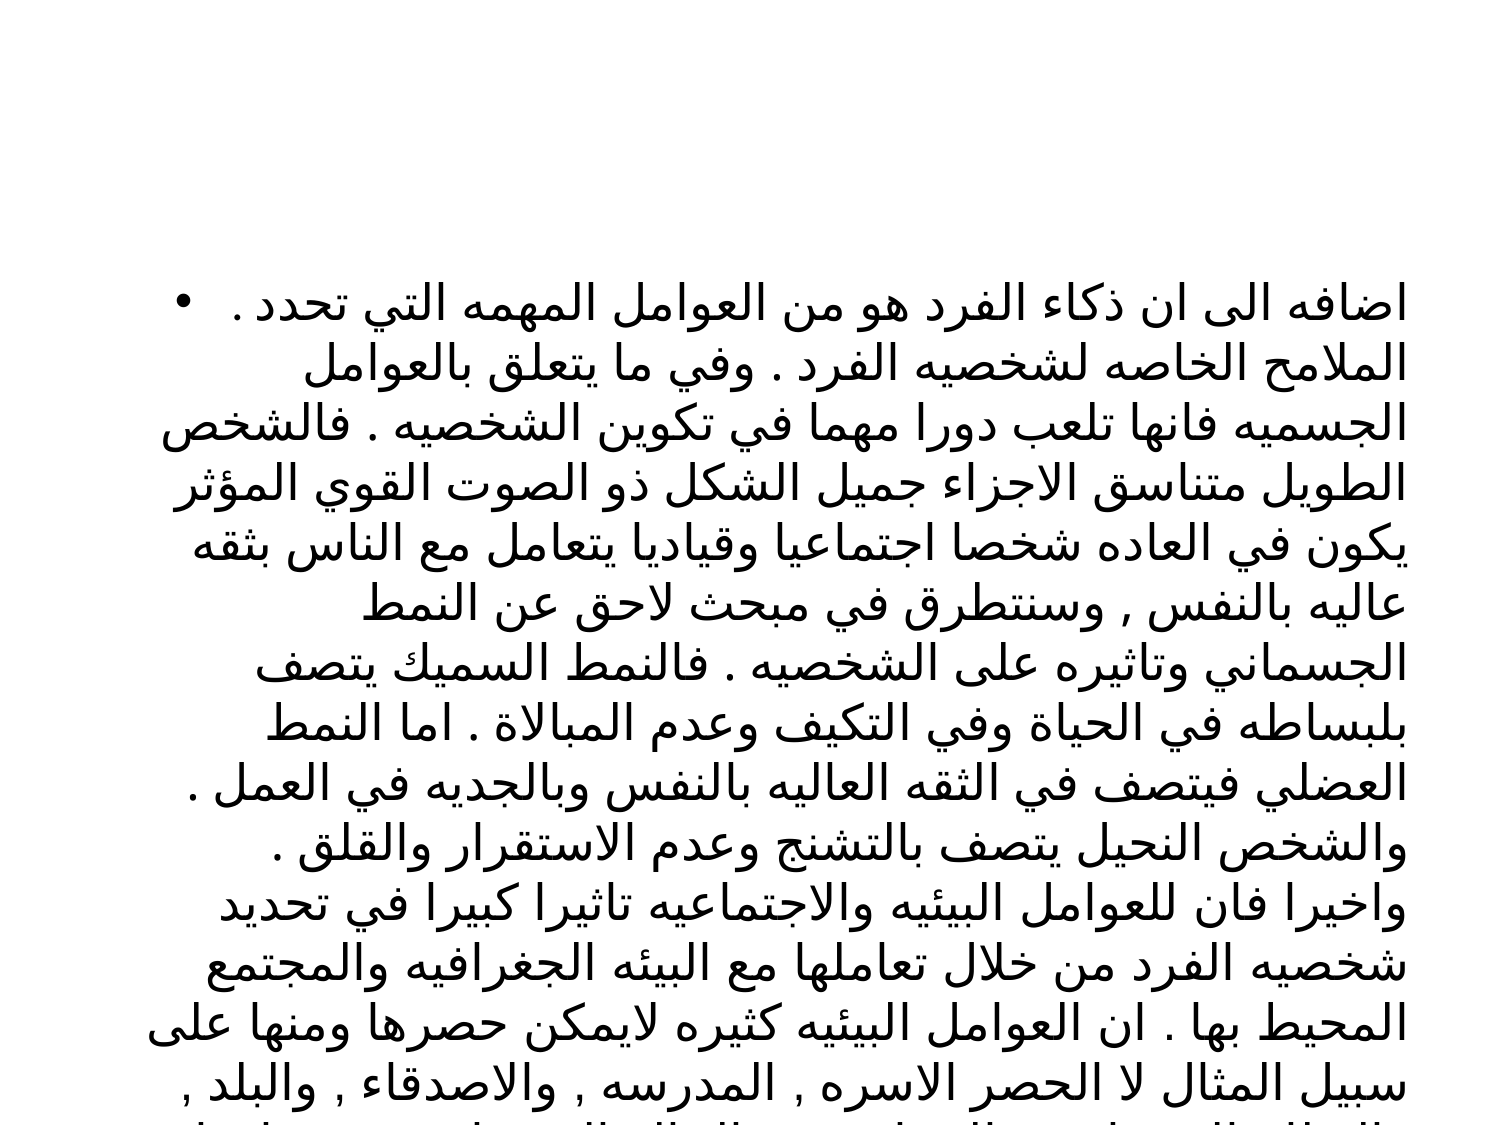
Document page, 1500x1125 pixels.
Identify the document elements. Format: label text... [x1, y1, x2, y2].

list . اضافه الى ان ذكاء الفرد هو من العوامل المهمه التي تحدد الملامح الخاصه لشخصيه الفرد . وفي ما يتعلق بالعوامل الجسميه فانها تلعب دورا مهما في تكوين الشخصيه . فالشخص الطويل متناسق الاجزاء جميل الشكل ذو الصوت القوي المؤثر يكون في العاده شخصا اجتماعيا وقياديا يتعامل مع الناس بثقه عاليه بالنفس , وسنتطرق في مبحث لاحق عن النمط الجسماني وتاثيره على الشخصيه . فالنمط السميك يتصف بلبساطه في الحياة وفي التكيف وعدم المبالاة . اما النمط العضلي فيتصف في الثقه العاليه بالنفس وبالجديه في العمل . والشخص النحيل يتصف بالتشنج وعدم الاستقرار والقلق . واخيرا فان للعوامل البيئيه والاجتماعيه تاثيرا كبيرا في تحديد شخصيه الفرد من خلال تعاملها مع البيئه الجغرافيه والمجتمع المحيط بها . ان العوامل البيئيه كثيره لايمكن حصرها ومنها على سبيل المثال لا الحصر الاسره , المدرسه , والاصدقاء , والبلد , والنظام الاجتماعي والسياسي , والحاله الاقتصاديه , عدد افراد العائله , وتسلسل الفرد في العائله ... الخ [75, 262, 1425, 1005]
